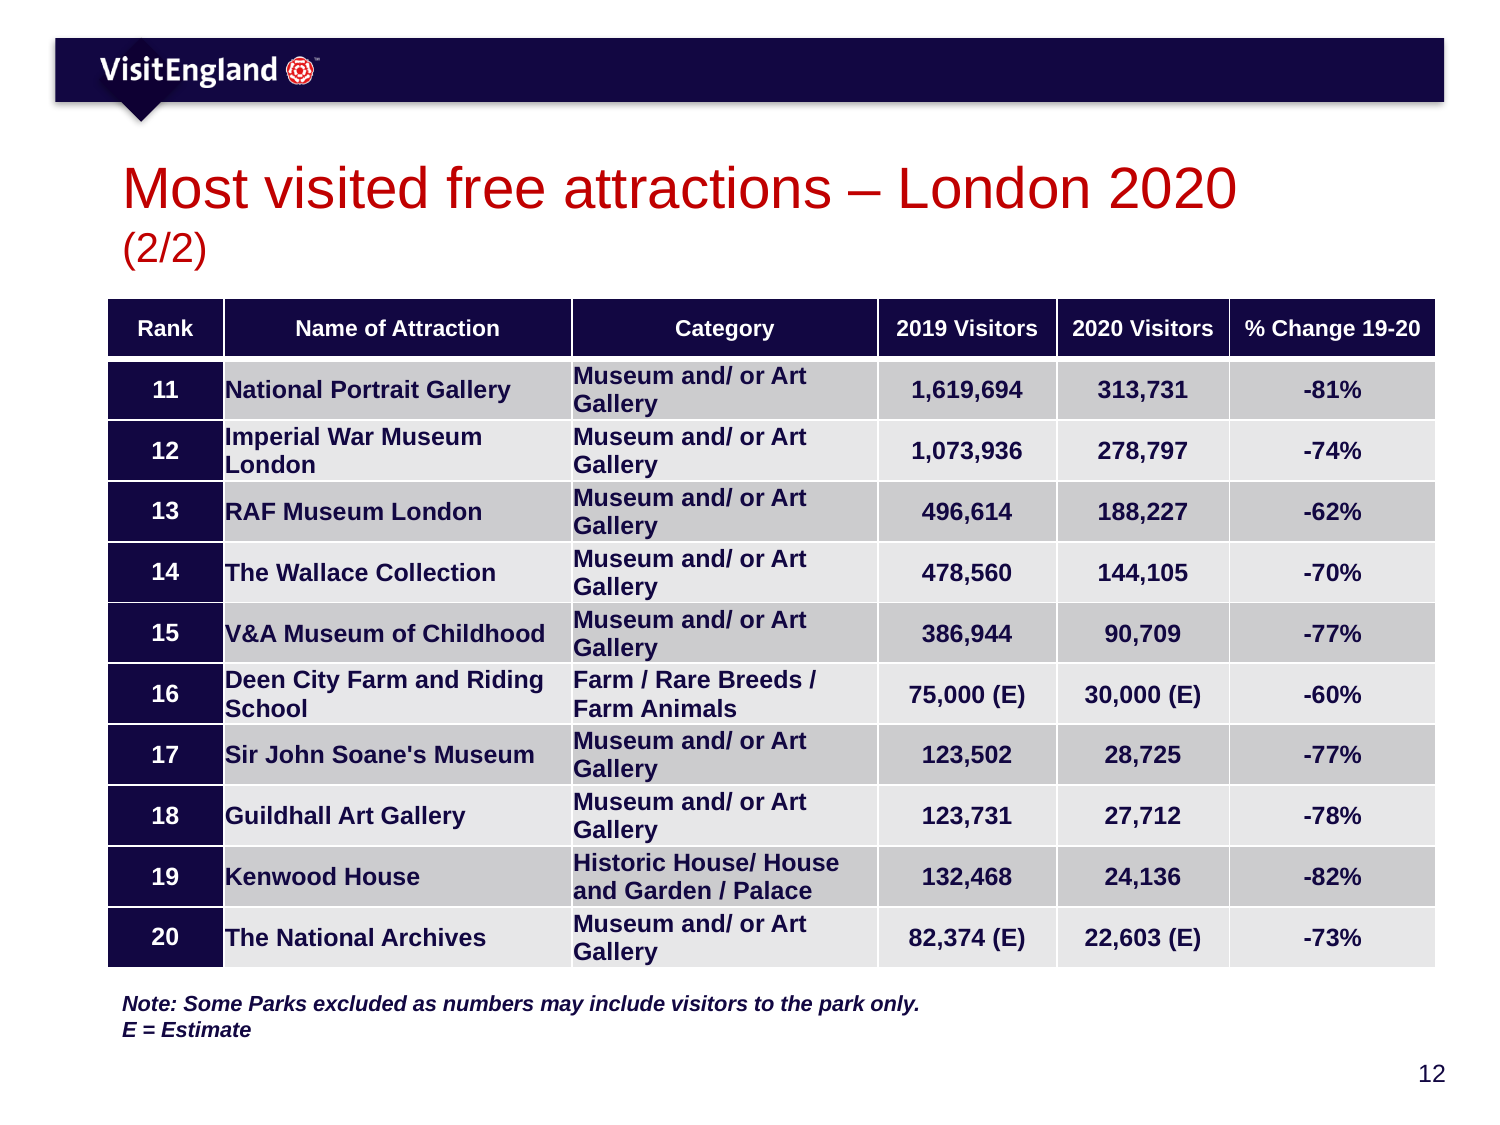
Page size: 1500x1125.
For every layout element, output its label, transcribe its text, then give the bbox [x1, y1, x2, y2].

table_cell 17 [108, 725, 223, 784]
table_cell 278,797 [1058, 421, 1229, 480]
table_cell Museum and/ or Art Gallery [573, 543, 877, 602]
table_cell -62% [1230, 482, 1435, 541]
table_cell -78% [1230, 786, 1435, 845]
picture [95, 56, 322, 88]
table_cell Sir John Soane's Museum [225, 725, 571, 784]
table_cell 24,136 [1058, 847, 1229, 906]
table_cell 478,560 [879, 543, 1056, 602]
table_cell 90,709 [1058, 603, 1229, 662]
table_cell Imperial War Museum London [225, 421, 571, 480]
table_cell Museum and/ or Art Gallery [573, 725, 877, 784]
table_cell 386,944 [879, 603, 1056, 662]
table_cell -60% [1230, 664, 1435, 723]
table_cell -77% [1230, 603, 1435, 662]
table_cell Historic House/ House and Garden / Palace [573, 847, 877, 906]
table_cell The National Archives [225, 908, 571, 967]
table_cell 16 [108, 664, 223, 723]
table_cell 75,000 (E) [879, 664, 1056, 723]
table_cell 30,000 (E) [1058, 664, 1229, 723]
table_cell 188,227 [1058, 482, 1229, 541]
table_cell Guildhall Art Gallery [225, 786, 571, 845]
table_cell Museum and/ or Art Gallery [573, 362, 877, 419]
table_cell 123,731 [879, 786, 1056, 845]
table_cell 27,712 [1058, 786, 1229, 845]
table_header % Change 19-20 [1230, 299, 1435, 356]
table_cell 1,073,936 [879, 421, 1056, 480]
table_cell National Portrait Gallery [225, 362, 571, 419]
table_header Name of Attraction [225, 299, 571, 356]
table_cell The Wallace Collection [225, 543, 571, 602]
table_cell RAF Museum London [225, 482, 571, 541]
table_cell 11 [108, 362, 223, 419]
table_cell Kenwood House [225, 847, 571, 906]
table_cell -74% [1230, 421, 1435, 480]
table_cell 313,731 [1058, 362, 1229, 419]
table_cell -70% [1230, 543, 1435, 602]
table_cell 19 [108, 847, 223, 906]
table_cell Museum and/ or Art Gallery [573, 786, 877, 845]
table_cell 132,468 [879, 847, 1056, 906]
table_header Rank [108, 299, 223, 356]
table_cell 123,502 [879, 725, 1056, 784]
table_cell 82,374 (E) [879, 908, 1056, 967]
table_cell 1,619,694 [879, 362, 1056, 419]
table_cell V&A Museum of Childhood [225, 603, 571, 662]
table_cell -73% [1230, 908, 1435, 967]
table_cell 13 [108, 482, 223, 541]
table_header Category [573, 299, 877, 356]
table_cell Museum and/ or Art Gallery [573, 603, 877, 662]
table_cell 18 [108, 786, 223, 845]
table_cell 22,603 (E) [1058, 908, 1229, 967]
table_cell -81% [1230, 362, 1435, 419]
table_cell -82% [1230, 847, 1435, 906]
title Most visited free attractions – London 2020 (2/2) [107, 143, 1445, 276]
table_cell Museum and/ or Art Gallery [573, 421, 877, 480]
table_cell Museum and/ or Art Gallery [573, 908, 877, 967]
table_cell 14 [108, 543, 223, 602]
table_cell 144,105 [1058, 543, 1229, 602]
table_cell 496,614 [879, 482, 1056, 541]
table_cell 12 [108, 421, 223, 480]
table_header 2019 Visitors [879, 299, 1056, 356]
table_header 2020 Visitors [1058, 299, 1229, 356]
table_cell Museum and/ or Art Gallery [573, 482, 877, 541]
table_cell 28,725 [1058, 725, 1229, 784]
table_cell Farm / Rare Breeds / Farm Animals [573, 664, 877, 723]
table_cell -77% [1230, 725, 1435, 784]
table_cell 20 [108, 908, 223, 967]
table_cell 15 [108, 603, 223, 662]
table_cell Deen City Farm and Riding School [225, 664, 571, 723]
text_box Note: Some Parks excluded as numbers may include visitors to the park only. E = Estimate [107, 982, 1405, 1050]
